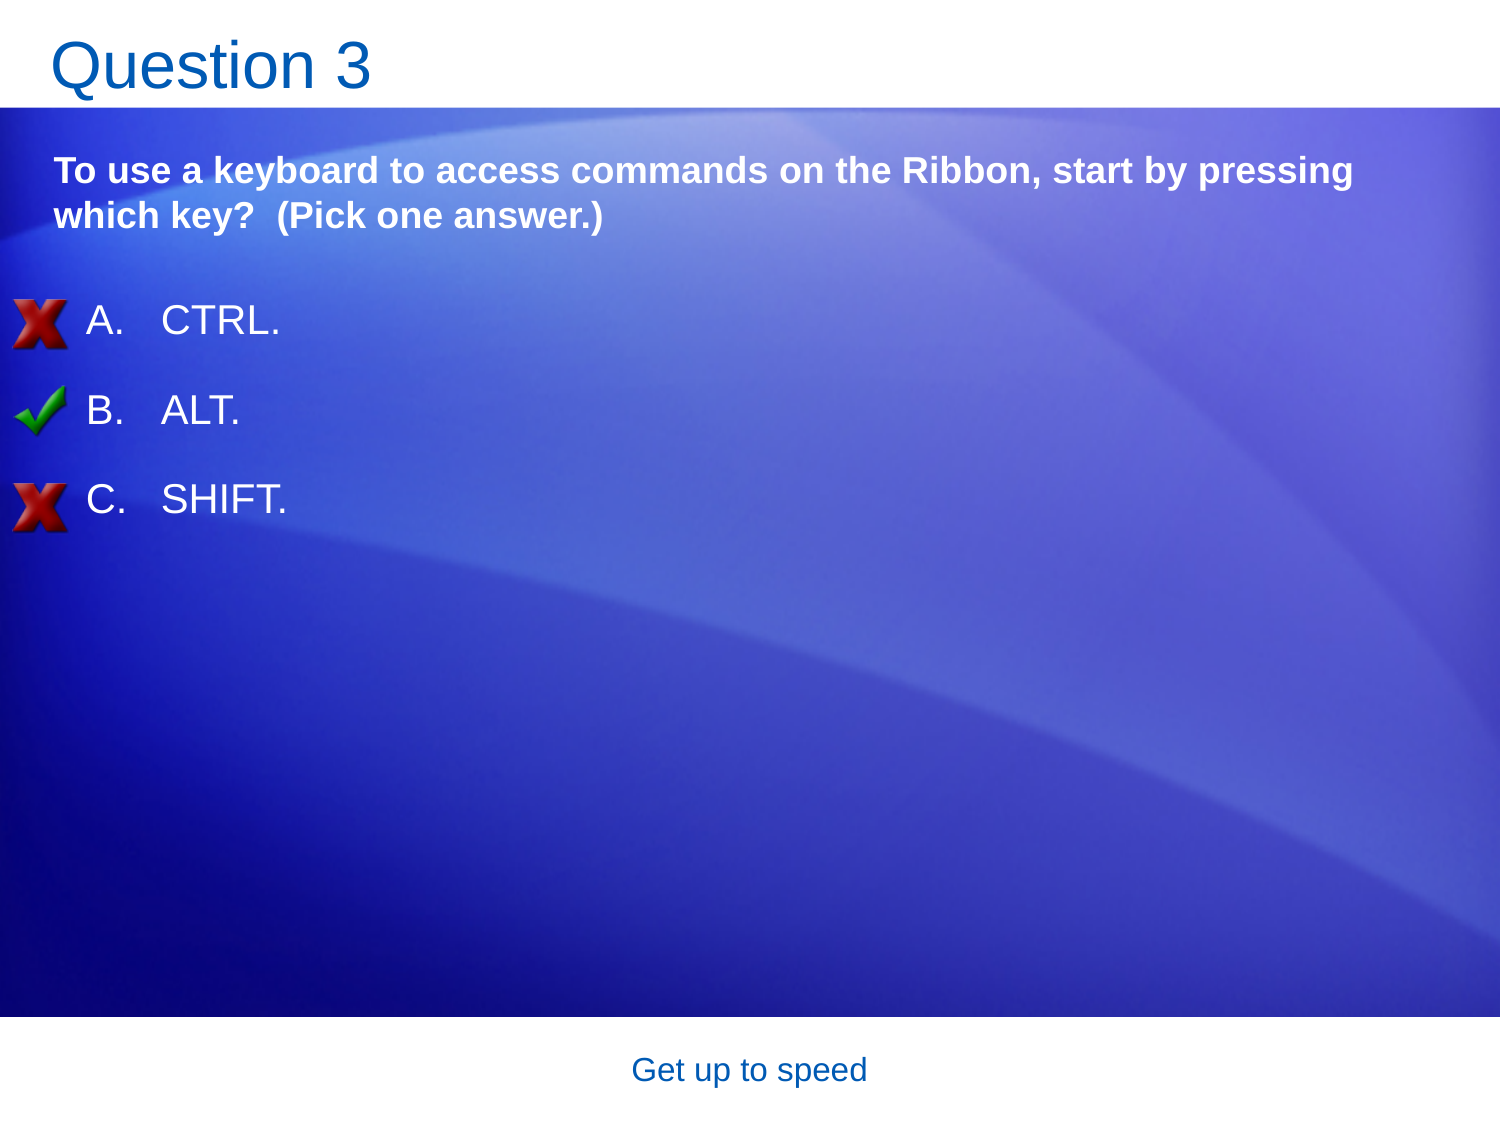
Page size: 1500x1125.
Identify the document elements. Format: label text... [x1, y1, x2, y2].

title Question 3 [34, 11, 1386, 113]
text_box To use a keyboard to access commands on the Ribbon, start by pressing which key? (Pick one answer.) [38, 138, 1462, 244]
footer Get up to speed [445, 1016, 1055, 1096]
list CTRL. ALT. SHIFT. [70, 285, 1442, 976]
picture [0, 108, 1500, 1017]
